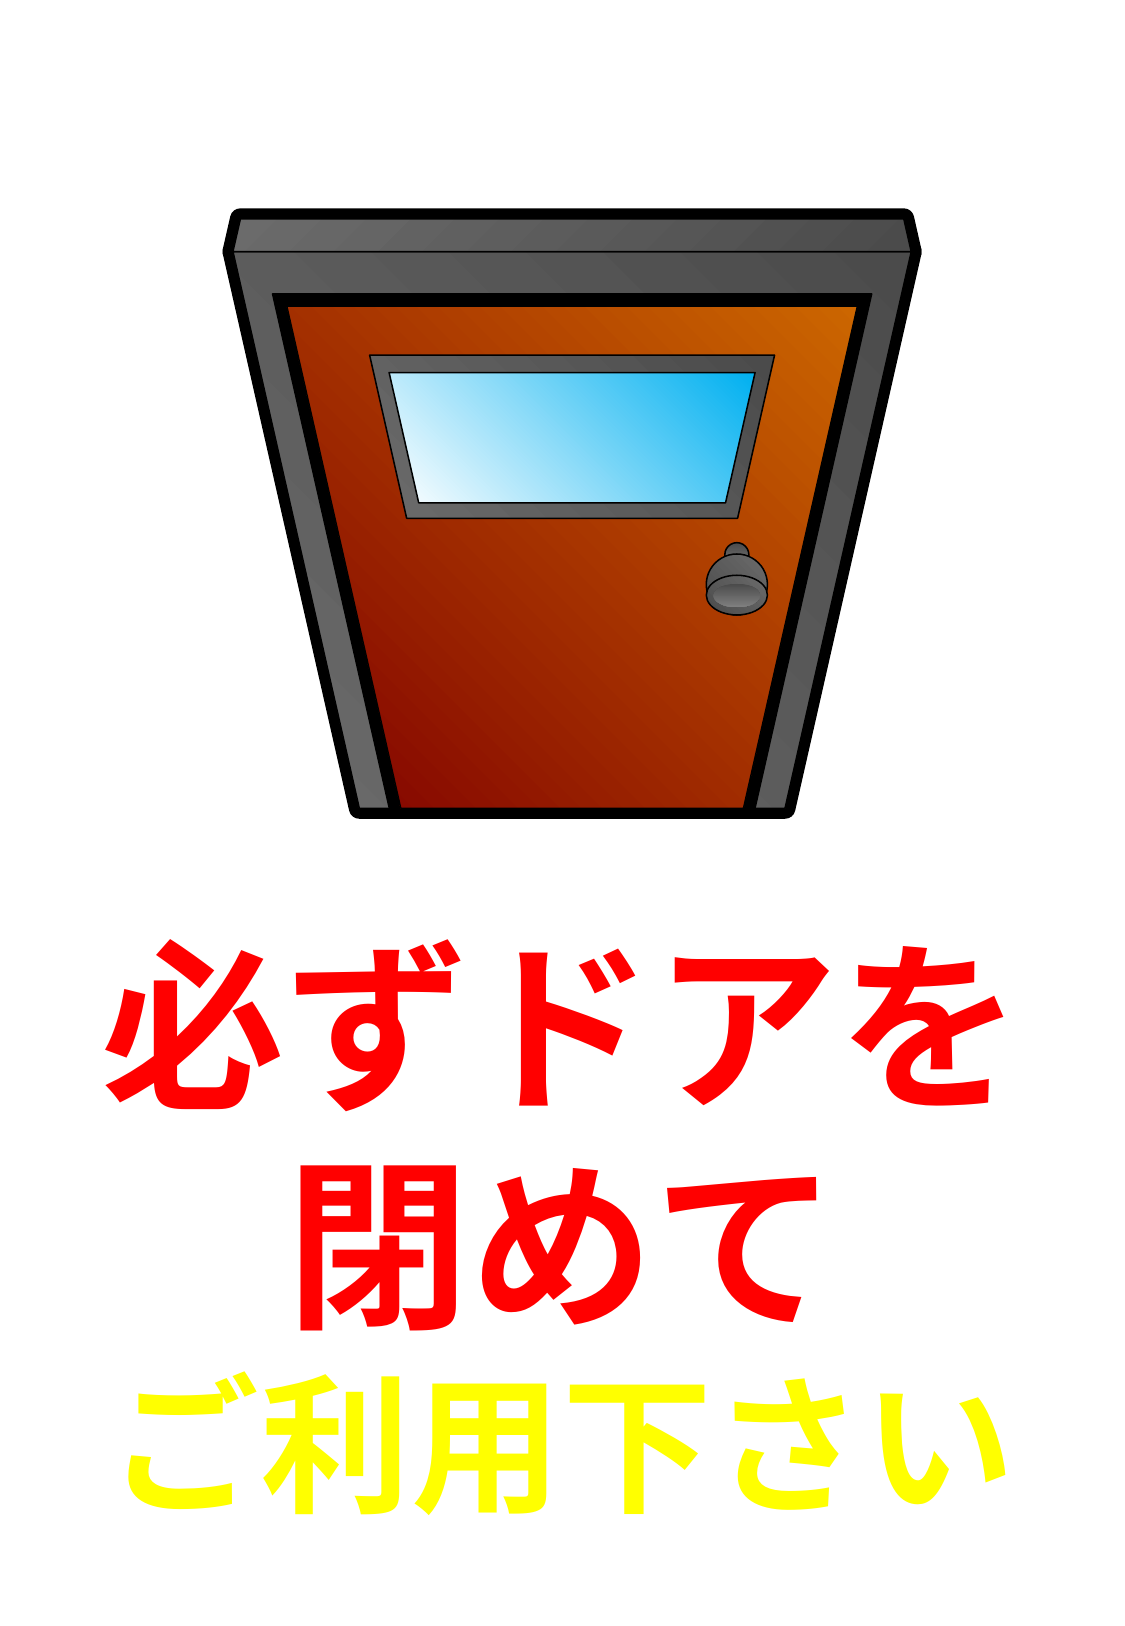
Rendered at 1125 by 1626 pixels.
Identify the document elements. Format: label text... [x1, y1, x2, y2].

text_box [232, 218, 912, 809]
text_box 必ずドアを 閉めて ご利用下さい [0, 904, 1125, 1539]
